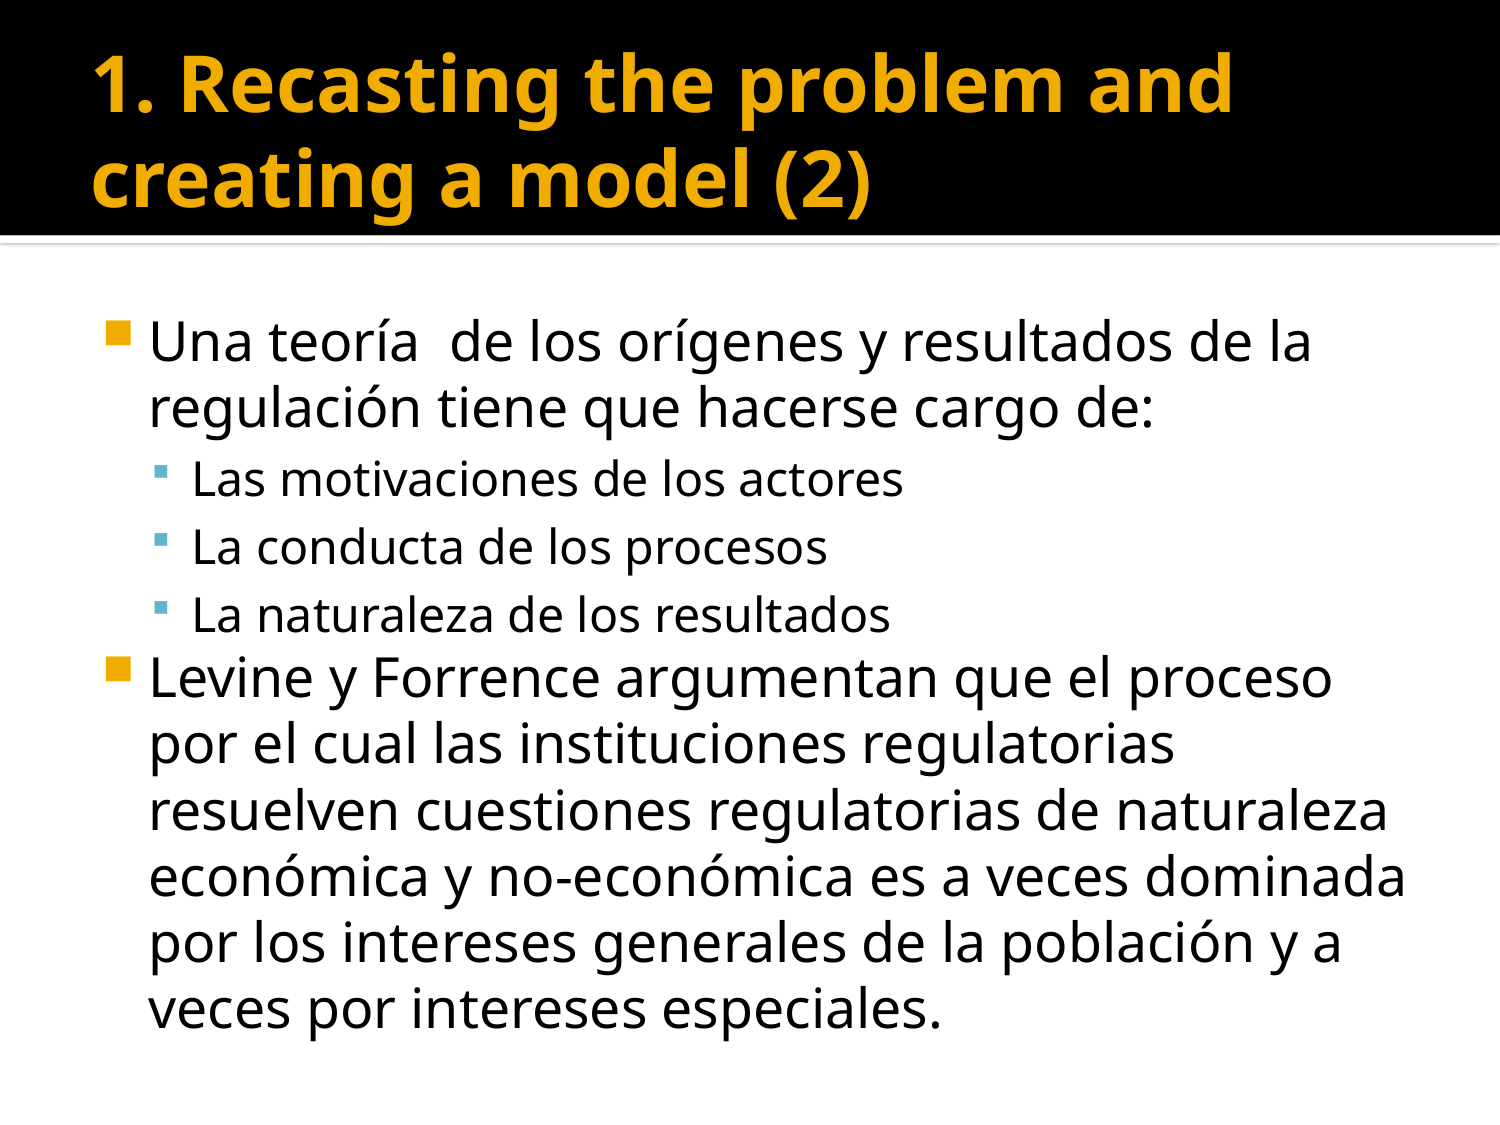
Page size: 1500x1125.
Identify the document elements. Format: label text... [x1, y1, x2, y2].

title 1. Recasting the problem and creating a model (2) [75, 25, 1425, 231]
list Una teoría de los orígenes y resultados de la regulación tiene que hacerse cargo de: Las motivaciones de los actores La conducta de los procesos La naturaleza de los resultados Levine y Forrence argumentan que el proceso por el cual las instituciones regulatorias resuelven cuestiones regulatorias de naturaleza económica y no-económica es a veces dominada por los intereses generales de la población y a veces por intereses especiales. [75, 291, 1425, 1050]
